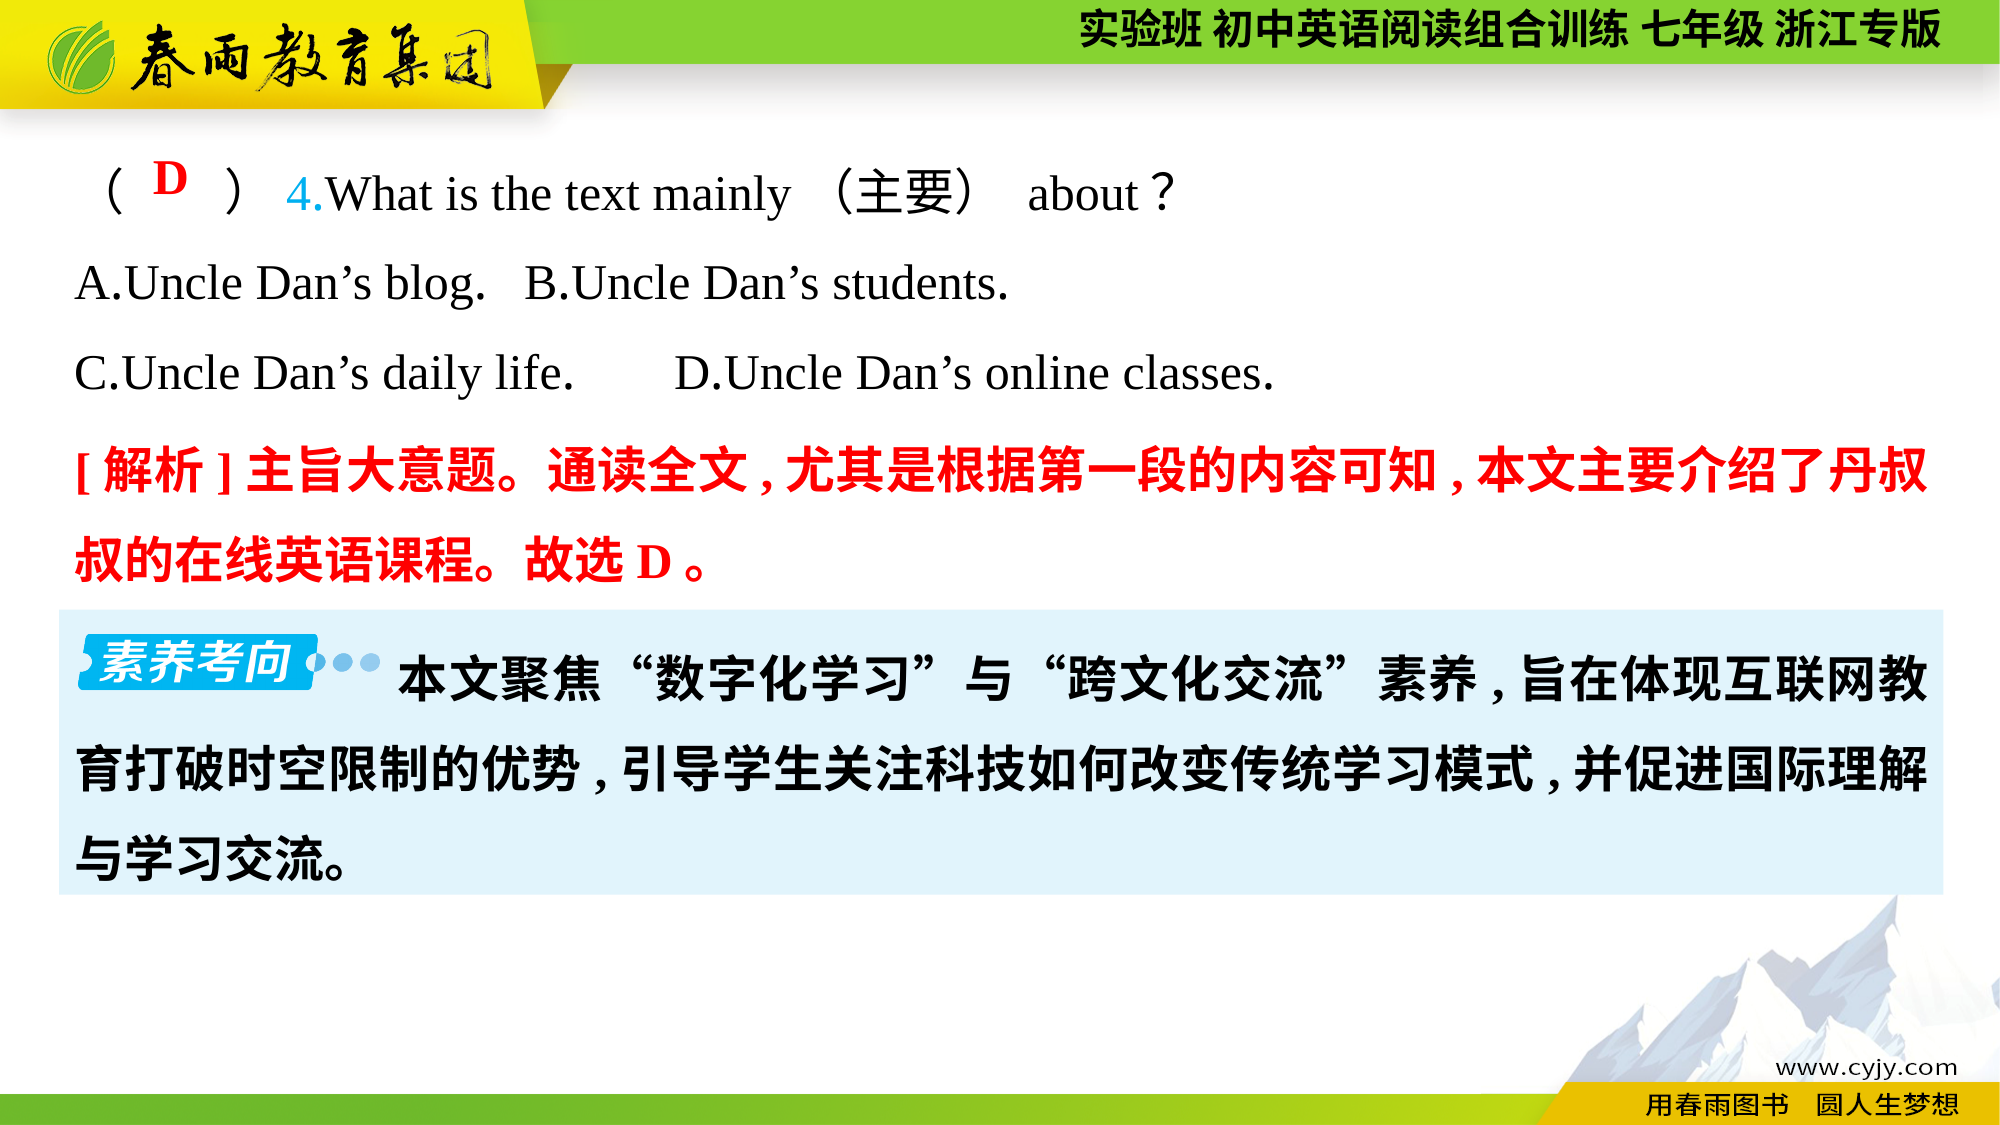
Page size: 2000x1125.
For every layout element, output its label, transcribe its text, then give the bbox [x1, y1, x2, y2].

text_box [解析]主旨大意题。通读全文,尤其是根据第一段的内容可知,本文主要介绍了丹叔叔的在线英语课程。故选D。 [59, 400, 1944, 596]
text_box D [138, 137, 204, 212]
text_box 本文聚焦“数字化学习”与“跨文化交流”素养,旨在体现互联网教育打破时空限制的优势,引导学生关注科技如何改变传统学习模式,并促进国际理解与学习交流。 [59, 609, 1944, 895]
picture [0, 0, 2000, 1125]
list （ ）4.What is the text mainly（主要） about？ A.Uncle Dan’s blog. B.Uncle Dan’s students. C.Uncle Dan’s daily life. D.Uncle Dan’s online classes. [59, 122, 1944, 399]
